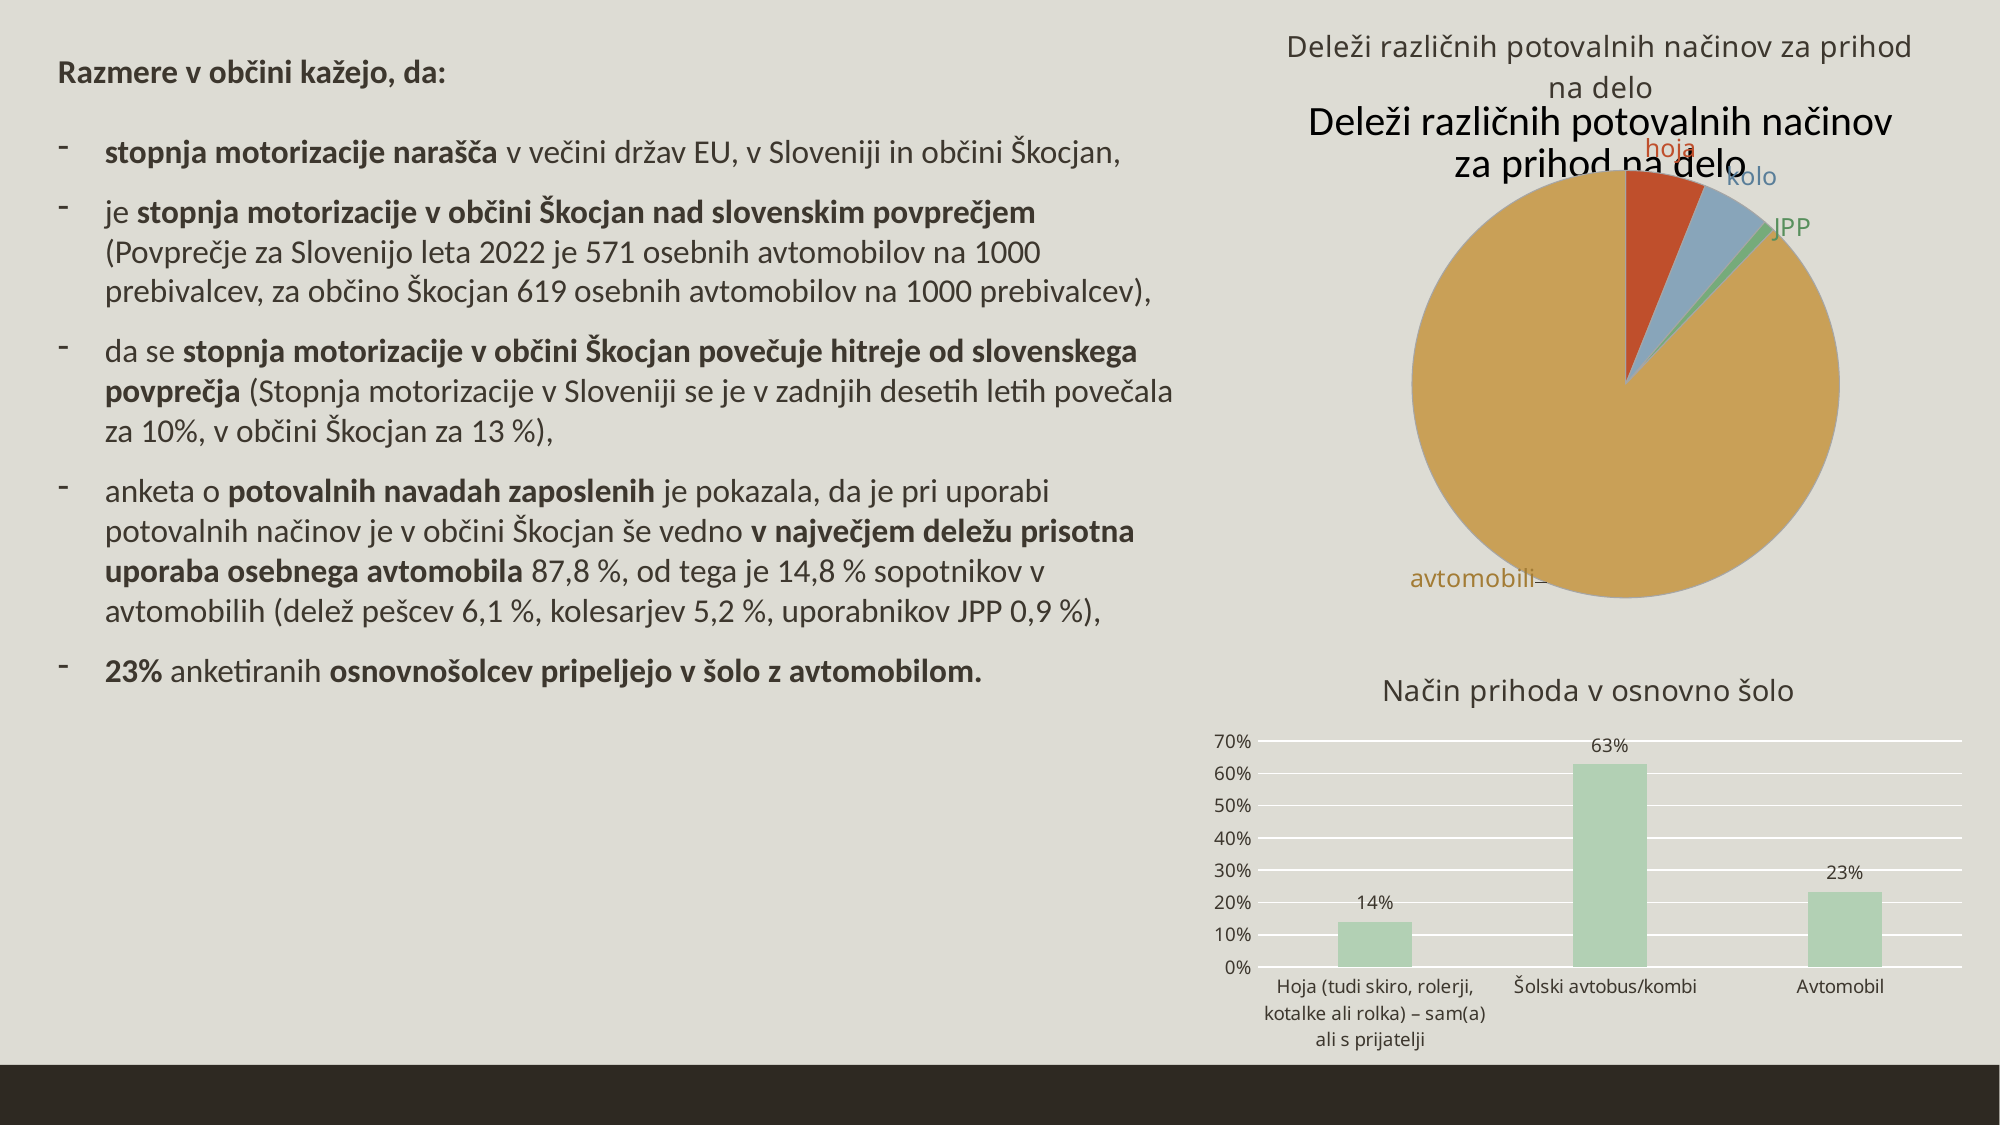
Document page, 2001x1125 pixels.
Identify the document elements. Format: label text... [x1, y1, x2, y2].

chart [1198, 0, 2000, 1062]
text_box Razmere v občini kažejo, da: stopnja motorizacije narašča v večini držav EU, v Sloveniji in občini Škocjan, je stopnja motorizacije v občini Škocjan nad slovenskim povprečjem (Povprečje za Slovenijo leta 2022 je 571 osebnih avtomobilov na 1000 prebivalcev, za občino Škocjan 619 osebnih avtomobilov na 1000 prebivalcev), da se stopnja motorizacije v občini Škocjan povečuje hitreje od slovenskega povprečja (Stopnja motorizacije v Sloveniji se je v zadnjih desetih letih povečala za 10%, v občini Škocjan za 13 %), anketa o potovalnih navadah zaposlenih je pokazala, da je pri uporabi potovalnih načinov je v občini Škocjan še vedno v največjem deležu prisotna uporaba osebnega avtomobila 87,8 %, od tega je 14,8 % sopotnikov v avtomobilih (delež pešcev 6,1 %, kolesarjev 5,2 %, uporabnikov JPP 0,9 %), 23% anketiranih osnovnošolcev pripeljejo v šolo z avtomobilom. [43, 42, 1200, 896]
